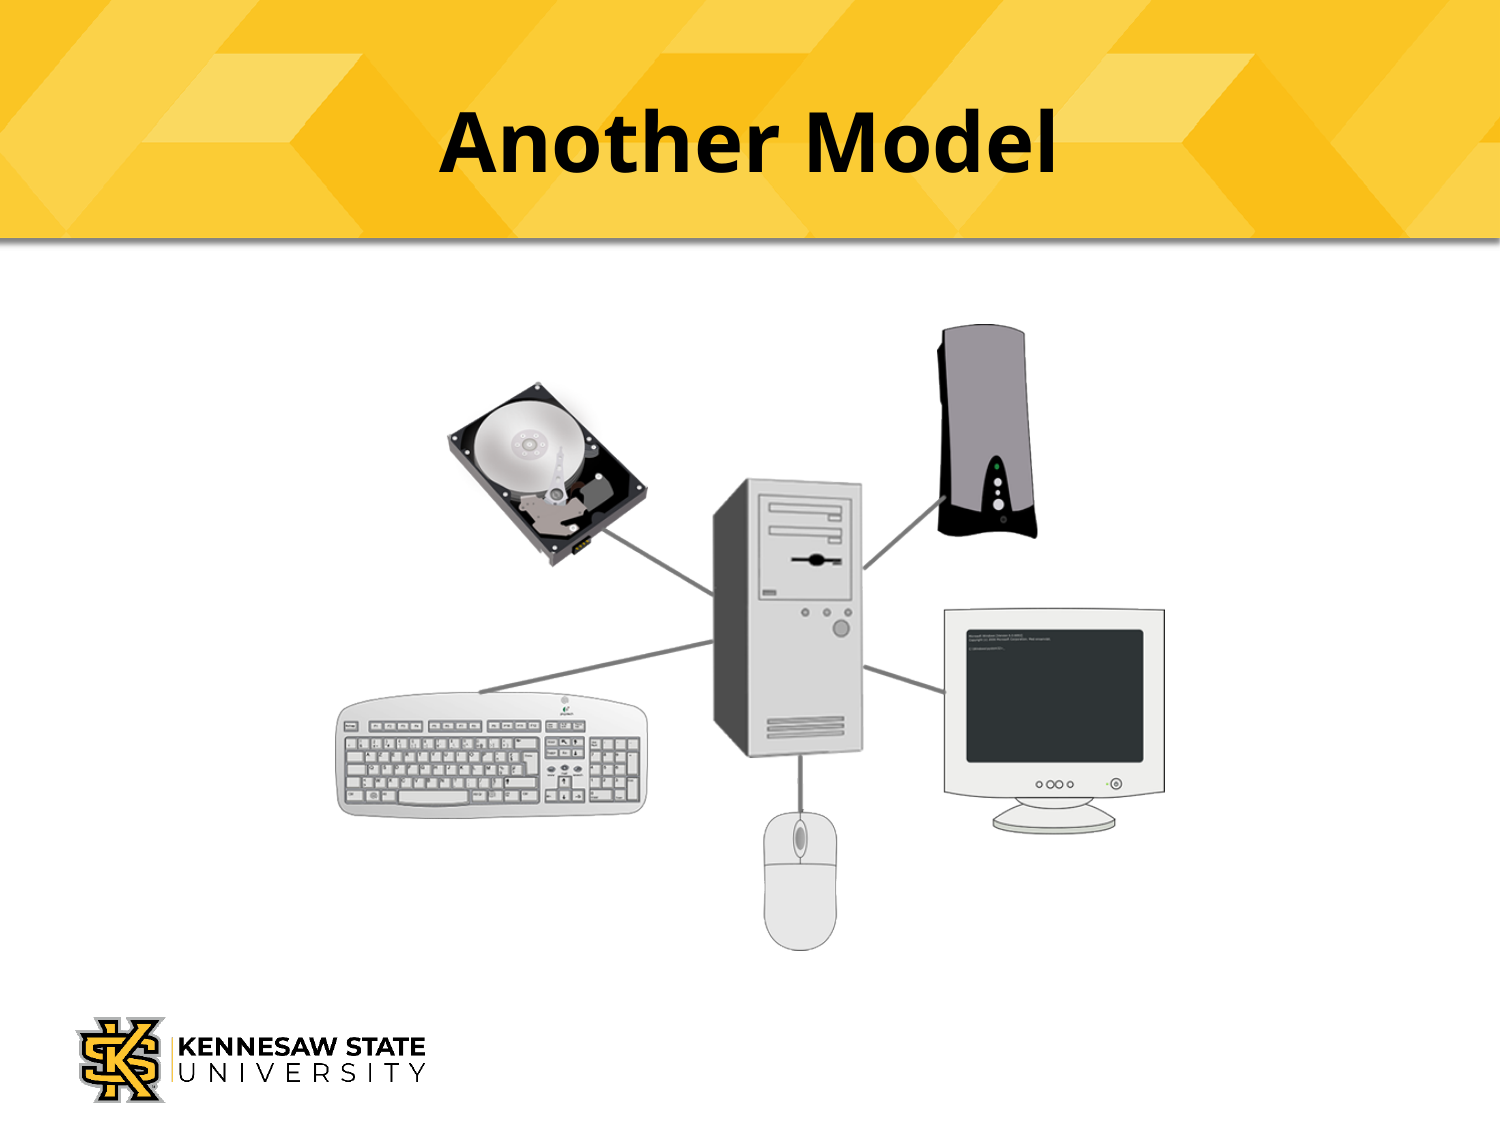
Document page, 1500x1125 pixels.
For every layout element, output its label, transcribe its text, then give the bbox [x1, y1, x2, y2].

title Another Model [75, 45, 1425, 233]
picture [334, 324, 1165, 951]
picture [0, 0, 1500, 251]
picture [75, 1017, 425, 1103]
